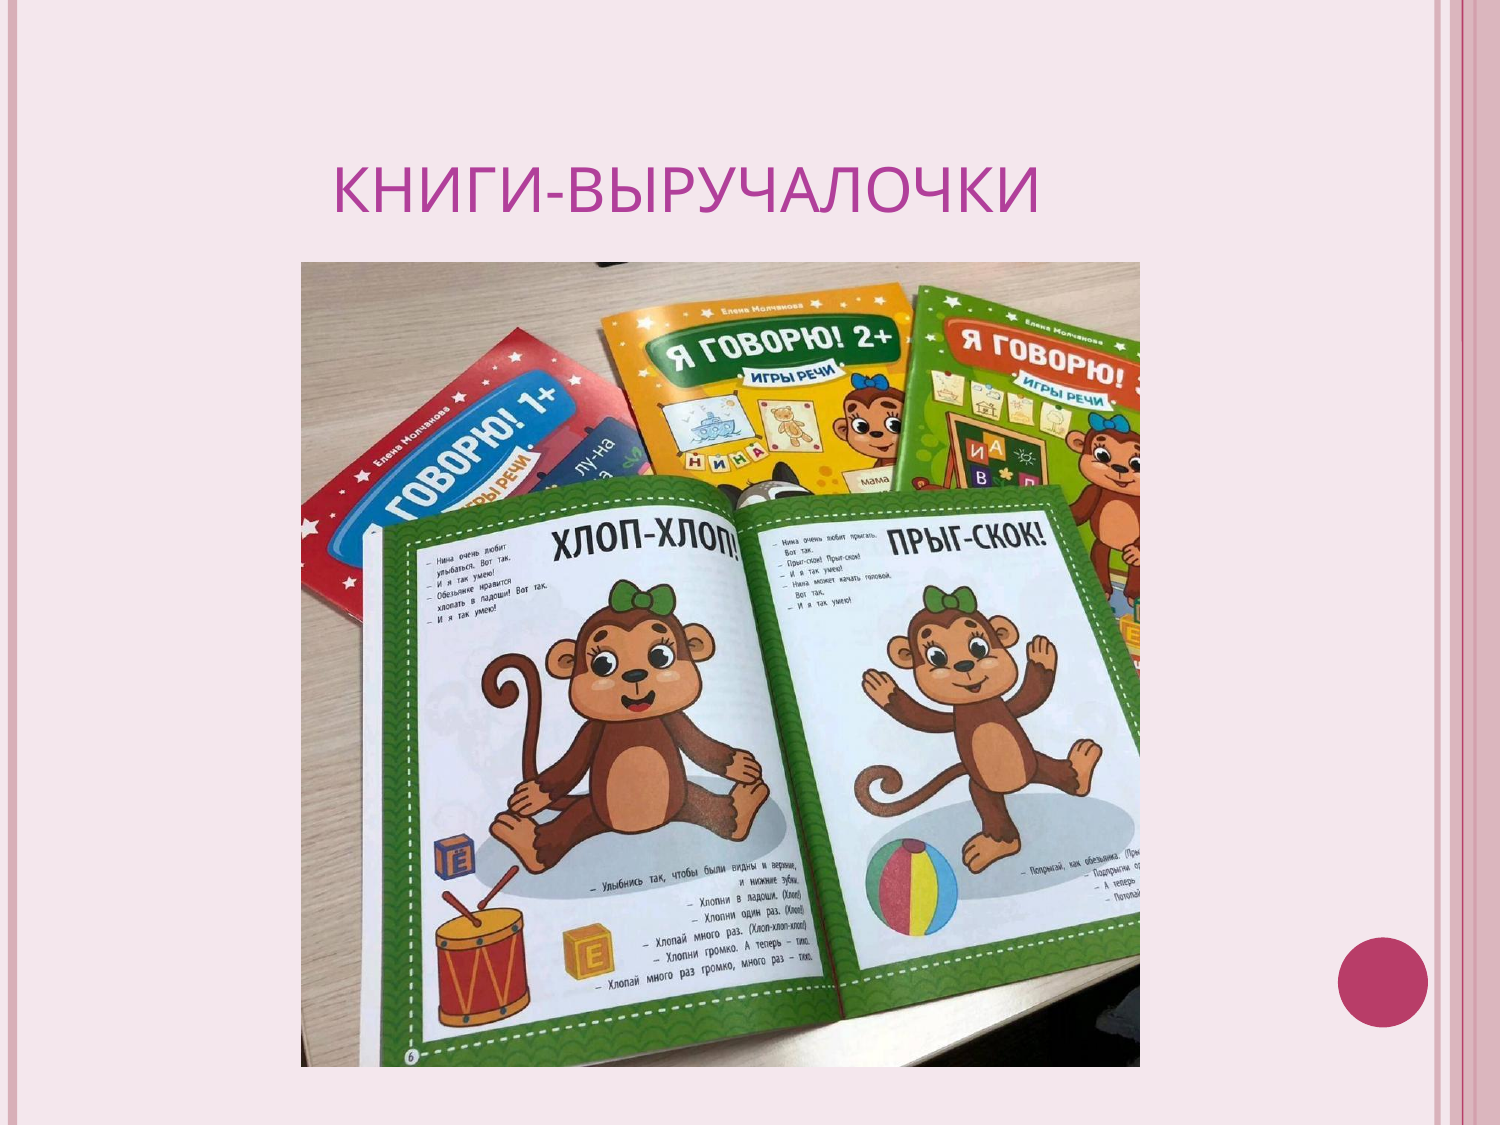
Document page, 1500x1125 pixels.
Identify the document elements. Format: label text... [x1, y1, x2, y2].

title Книги-выручалочки [75, 45, 1300, 233]
picture [300, 262, 1140, 1067]
